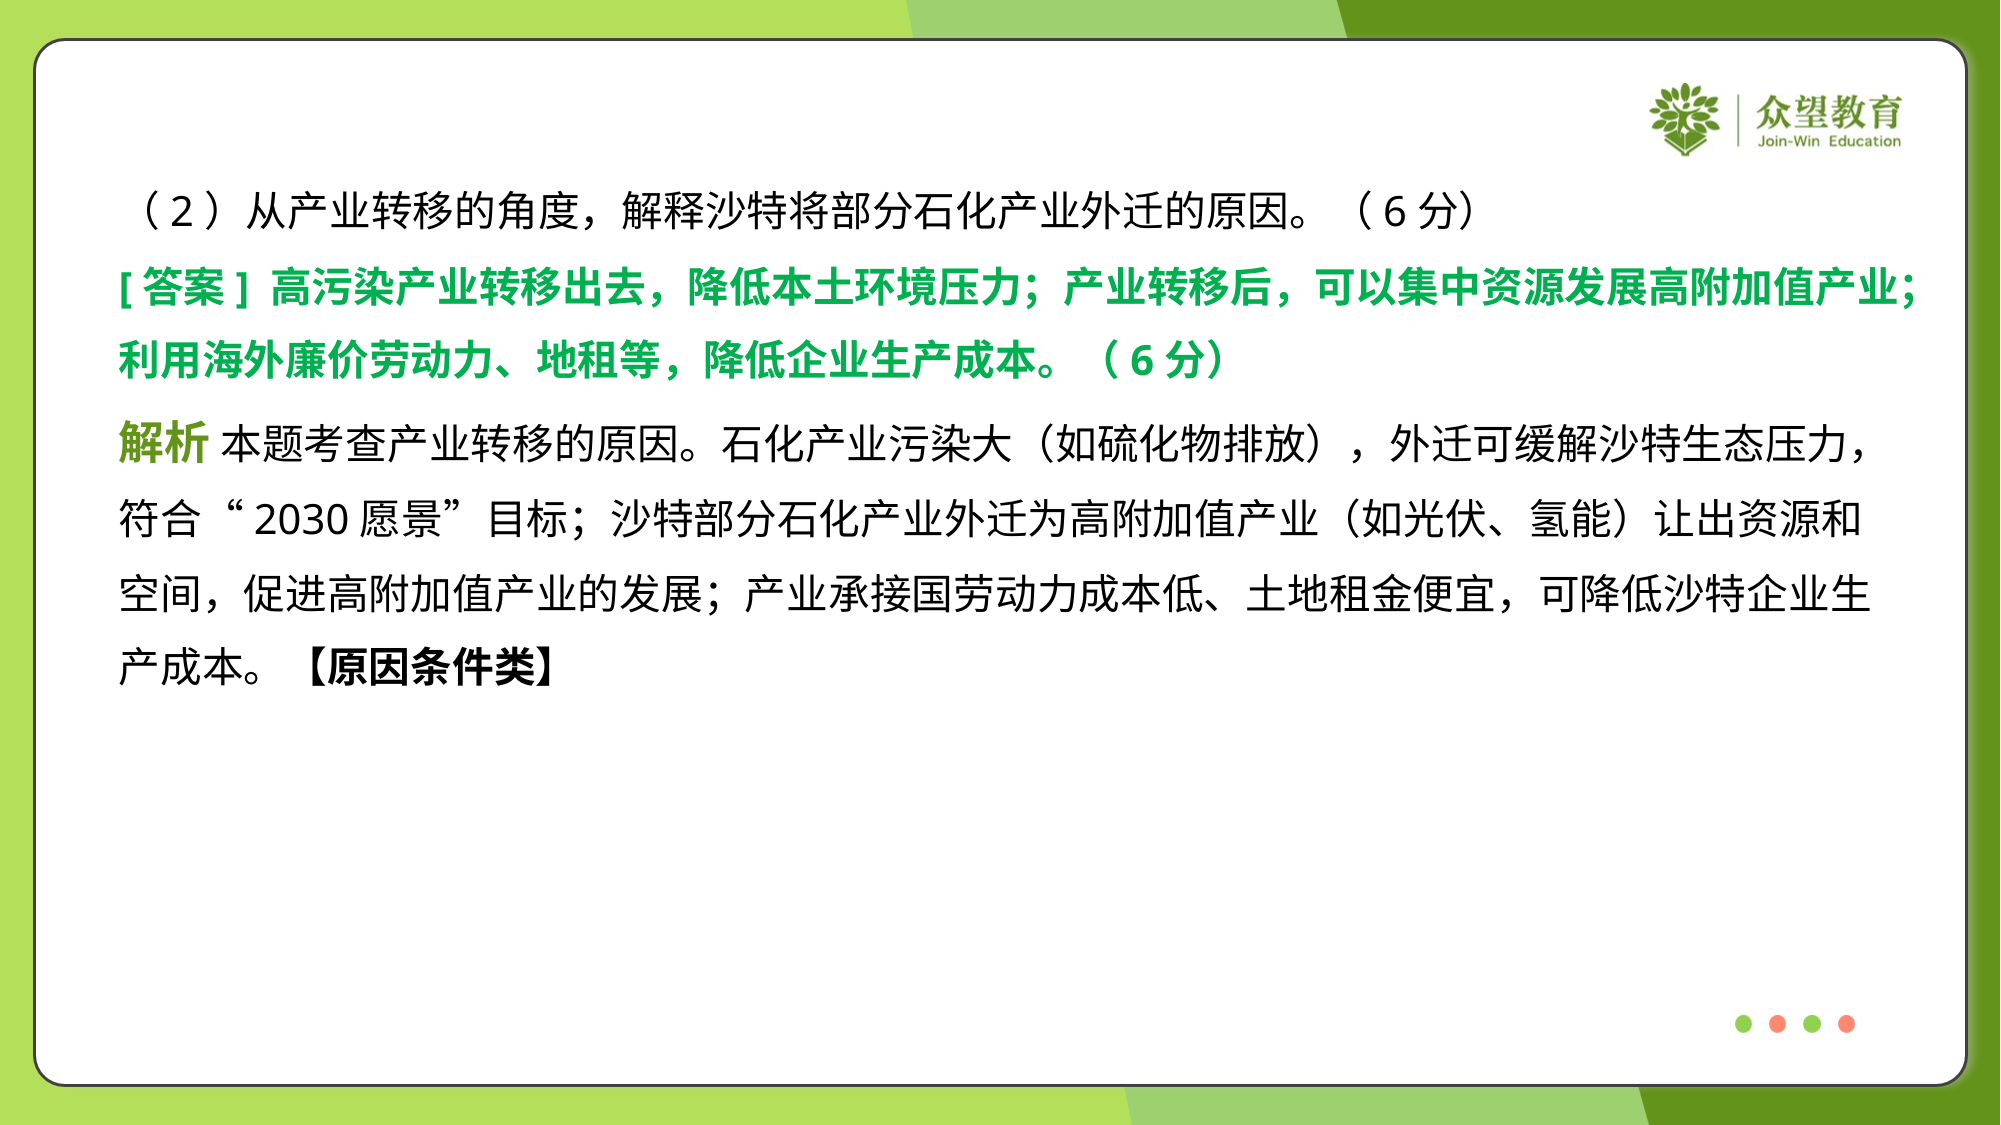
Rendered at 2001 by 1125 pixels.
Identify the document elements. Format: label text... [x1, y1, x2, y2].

text_box 解析 本题考查产业转移的原因。石化产业污染大（如硫化物排放），外迁可缓解沙特生态压力， 符合“2030愿景”目标；沙特部分石化产业外迁为高附加值产业（如光伏、氢能）让出资源和 空间，促进高附加值产业的发展；产业承接国劳动力成本低、土地租金便宜，可降低沙特企业生 产成本。【原因条件类】 [118, 391, 1883, 684]
text_box [答案] 高污染产业转移出去，降低本土环境压力；产业转移后，可以集中资源发展高附加值产业； 利用海外廉价劳动力、地租等，降低企业生产成本。（6分） [118, 235, 1883, 376]
picture [0, 0, 2000, 1125]
text_box （2）从产业转移的角度，解释沙特将部分石化产业外迁的原因。（6分） [118, 159, 1883, 227]
